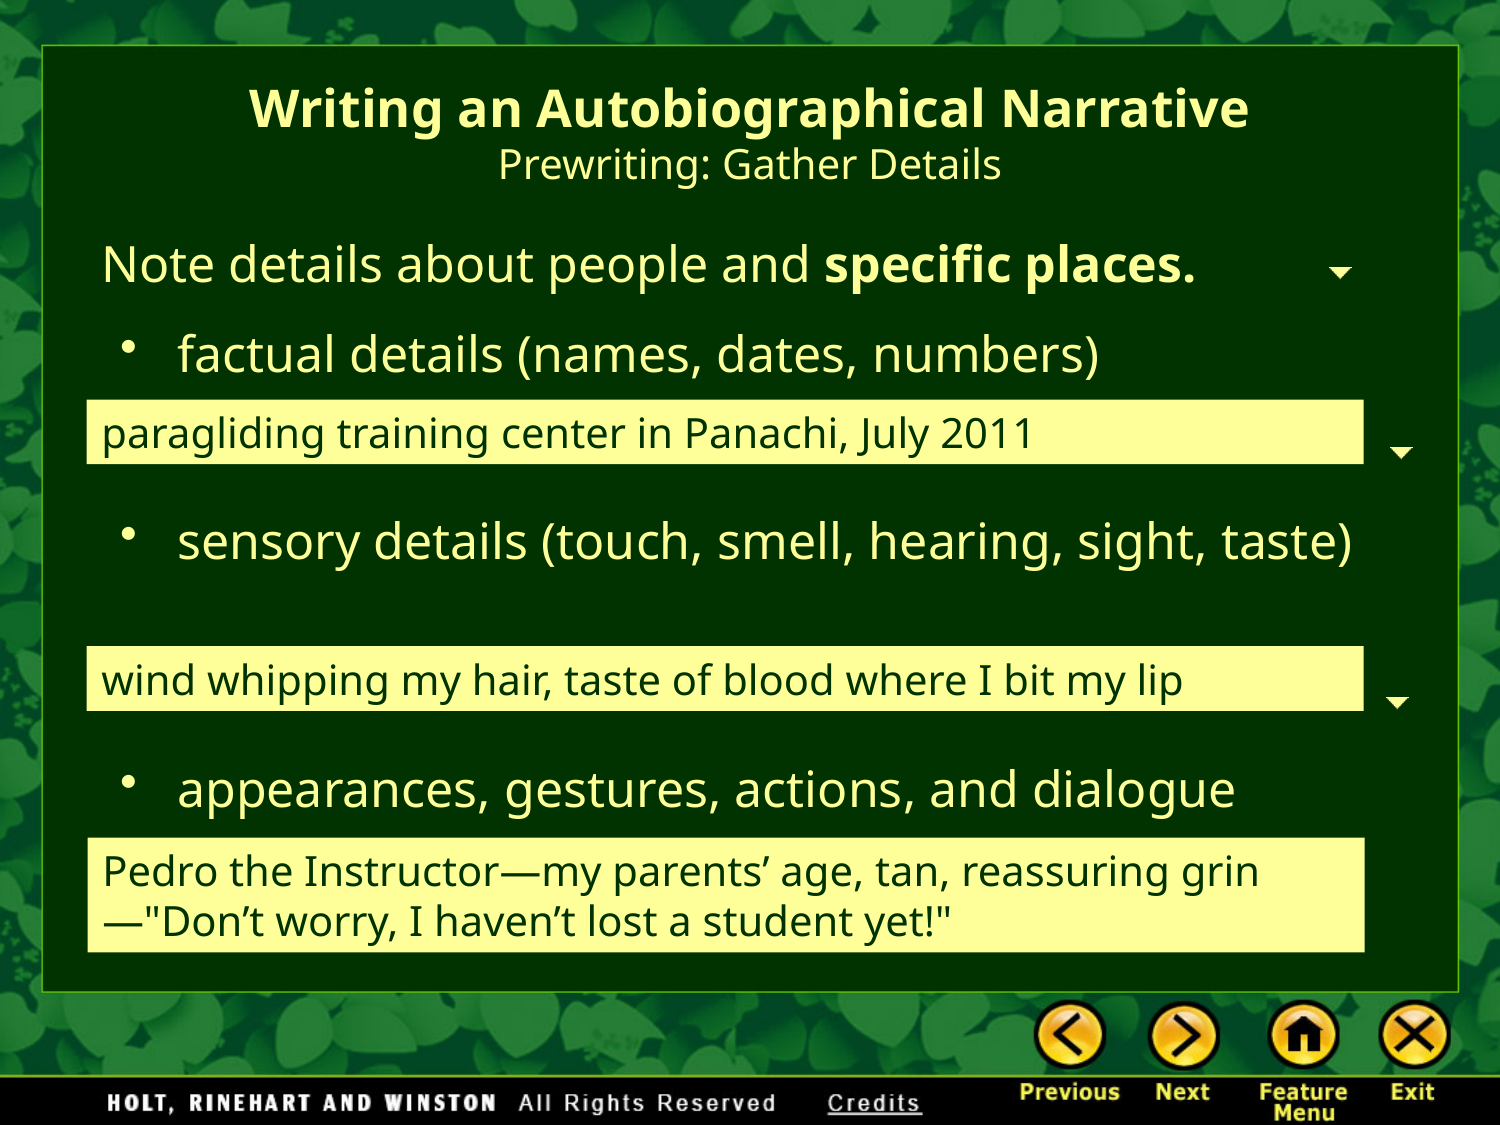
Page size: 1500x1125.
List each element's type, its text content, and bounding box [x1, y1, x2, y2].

text_box Note details about people and specific places. [86, 224, 1413, 300]
picture [0, 0, 1500, 1125]
text_box factual details (names, dates, numbers) [86, 315, 1412, 391]
text_box wind whipping my hair, taste of blood where I bit my lip [86, 646, 1364, 711]
text_box Pedro the Instructor—my parents’ age, tan, reassuring grin—"Don’t worry, I haven’t lost a student yet!" [87, 837, 1365, 953]
text_box appearances, gestures, actions, and dialogue [86, 750, 1412, 826]
title Writing an Autobiographical Narrative Prewriting: Gather Details [87, 87, 1413, 176]
text_box paragliding training center in Panachi, July 2011 [86, 399, 1364, 465]
text_box sensory details (touch, smell, hearing, sight, taste) [86, 502, 1412, 577]
